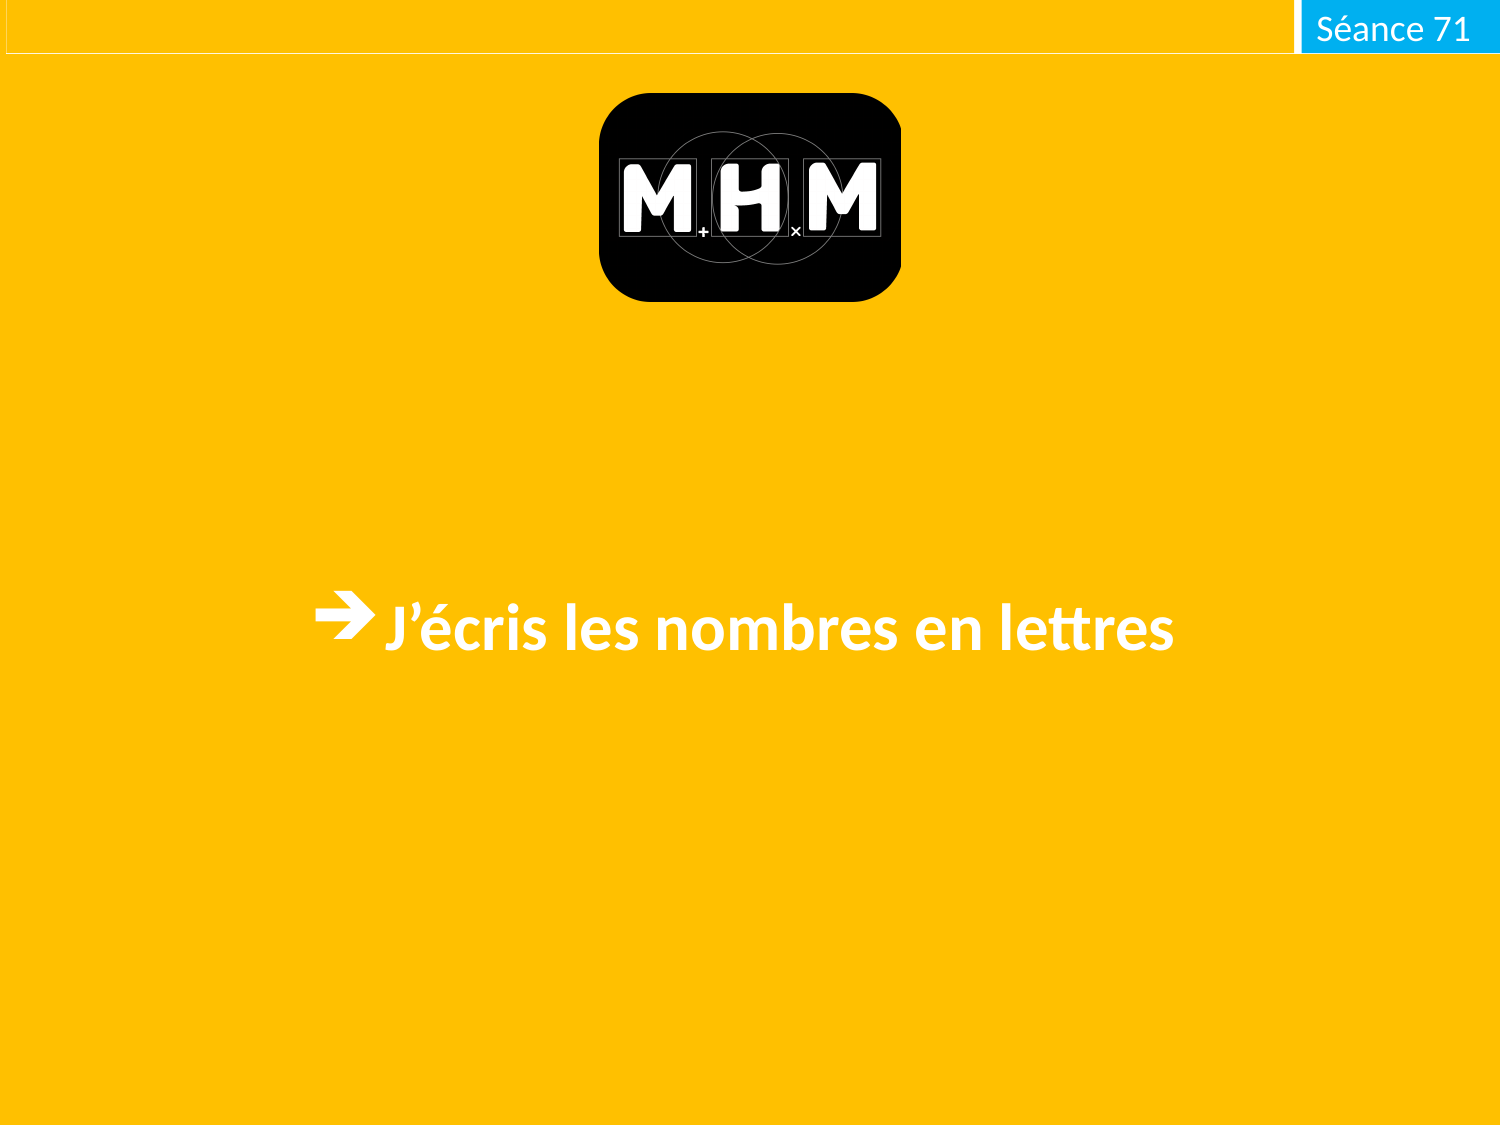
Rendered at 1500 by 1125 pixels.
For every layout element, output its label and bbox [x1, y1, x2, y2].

text_box [0, 54, 1500, 1125]
